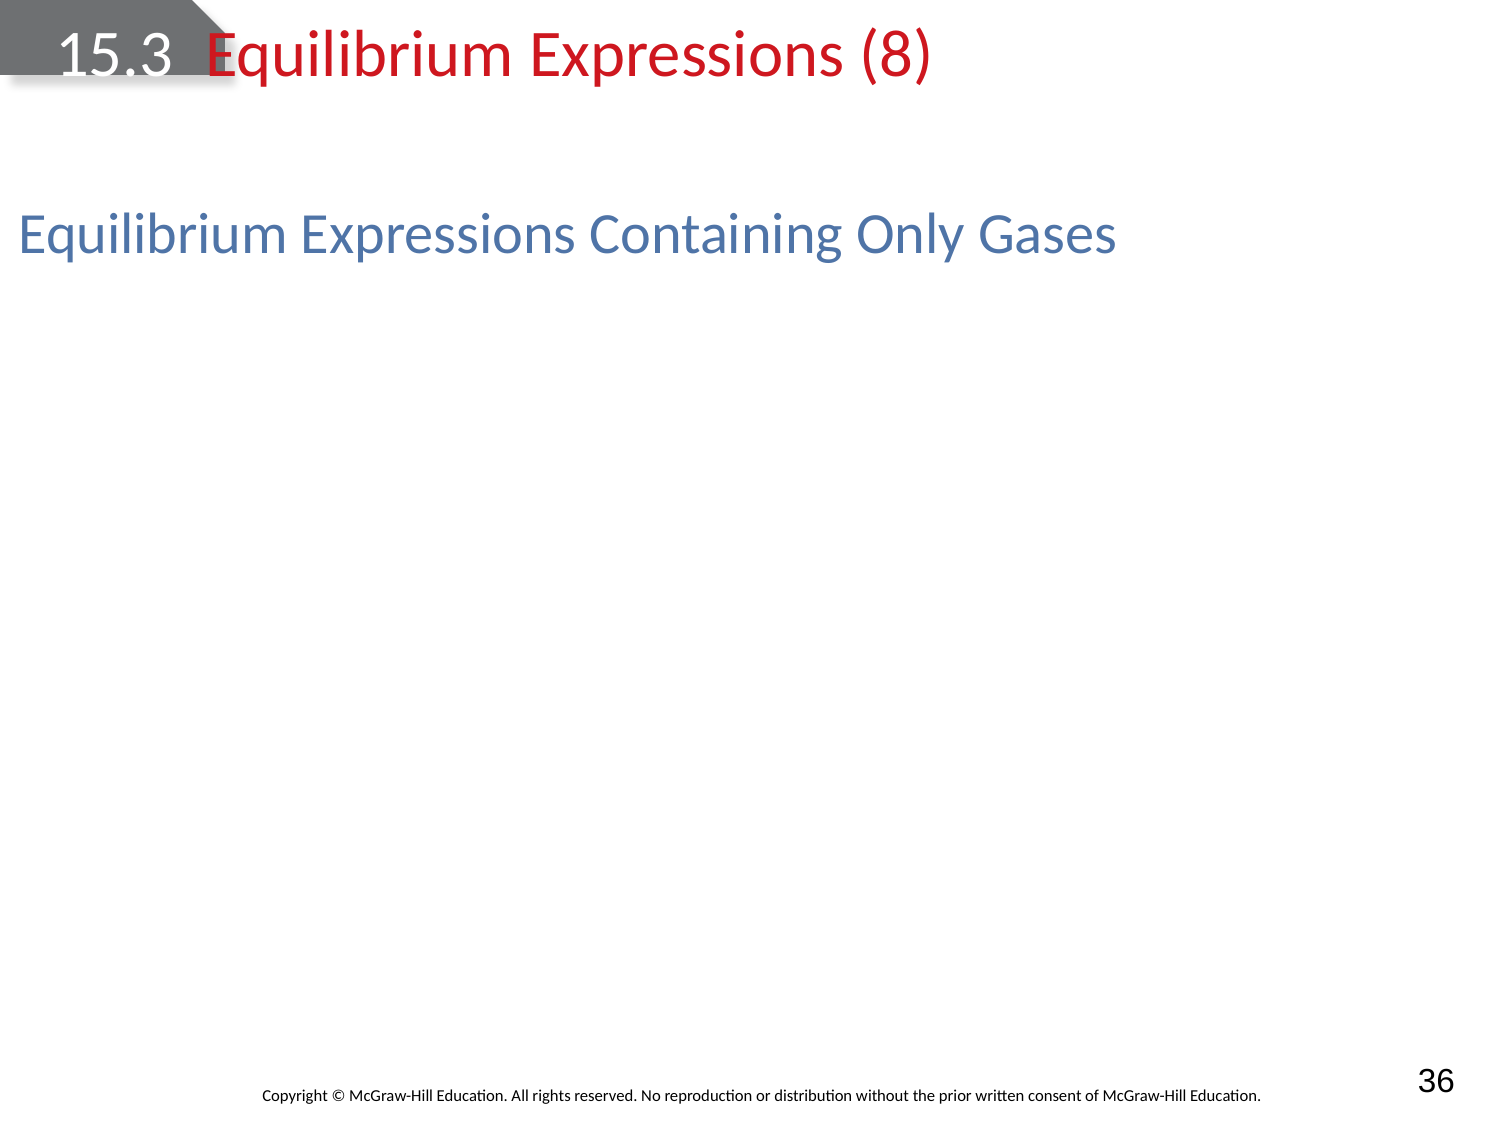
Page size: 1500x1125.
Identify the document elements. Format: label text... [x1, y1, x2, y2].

title 15.3 Equilibrium Expressions (8) [3, 2, 1488, 100]
list Equilibrium Expressions Containing Only Gases [3, 187, 1500, 288]
